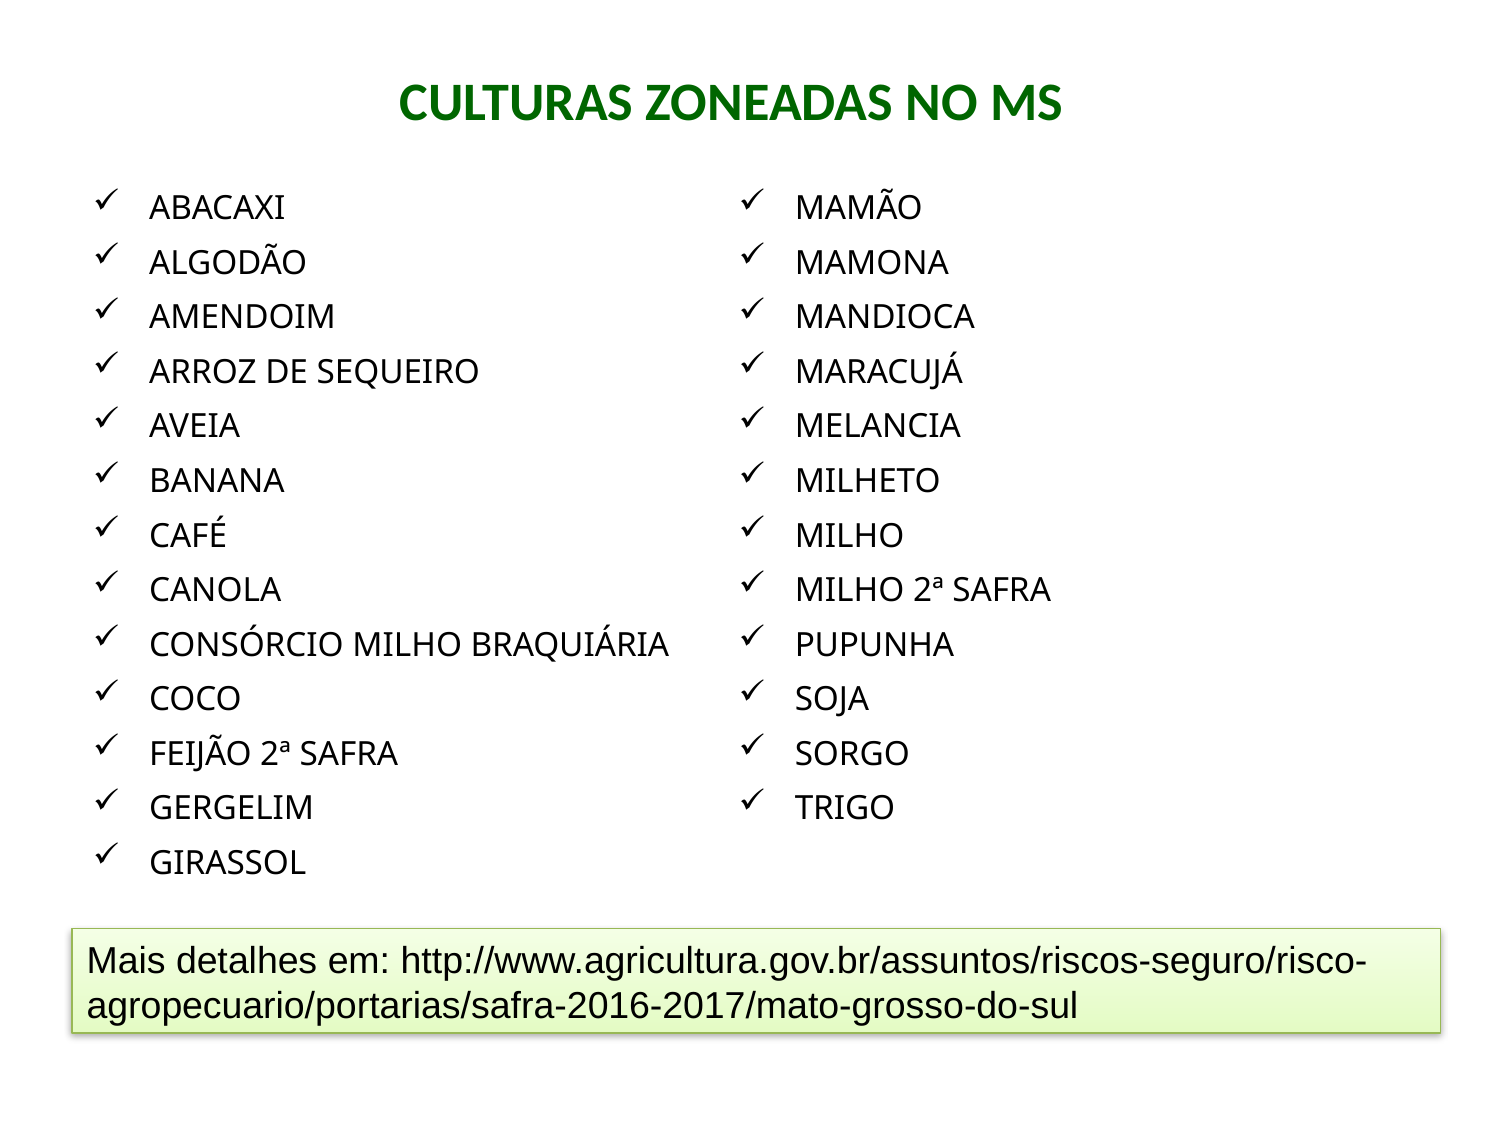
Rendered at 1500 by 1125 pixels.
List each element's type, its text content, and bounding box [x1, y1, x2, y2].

list ABACAXI ALGODÃO AMENDOIM ARROZ DE SEQUEIRO AVEIA BANANA CAFÉ CANOLA CONSÓRCIO MILHO BRAQUIÁRIA COCO FEIJÃO 2ª SAFRA GERGELIM GIRASSOL MAMÃO MAMONA MANDIOCA MARACUJÁ MELANCIA MILHETO MILHO MILHO 2ª SAFRA PUPUNHA SOJA SORGO TRIGO [84, 178, 1393, 889]
text_box Mais detalhes em: http://www.agricultura.gov.br/assuntos/riscos-seguro/risco-agropecuario/portarias/safra-2016-2017/mato-grosso-do-sul [71, 928, 1441, 1034]
title CULTURAS ZONEADAS NO MS [379, 0, 1073, 178]
